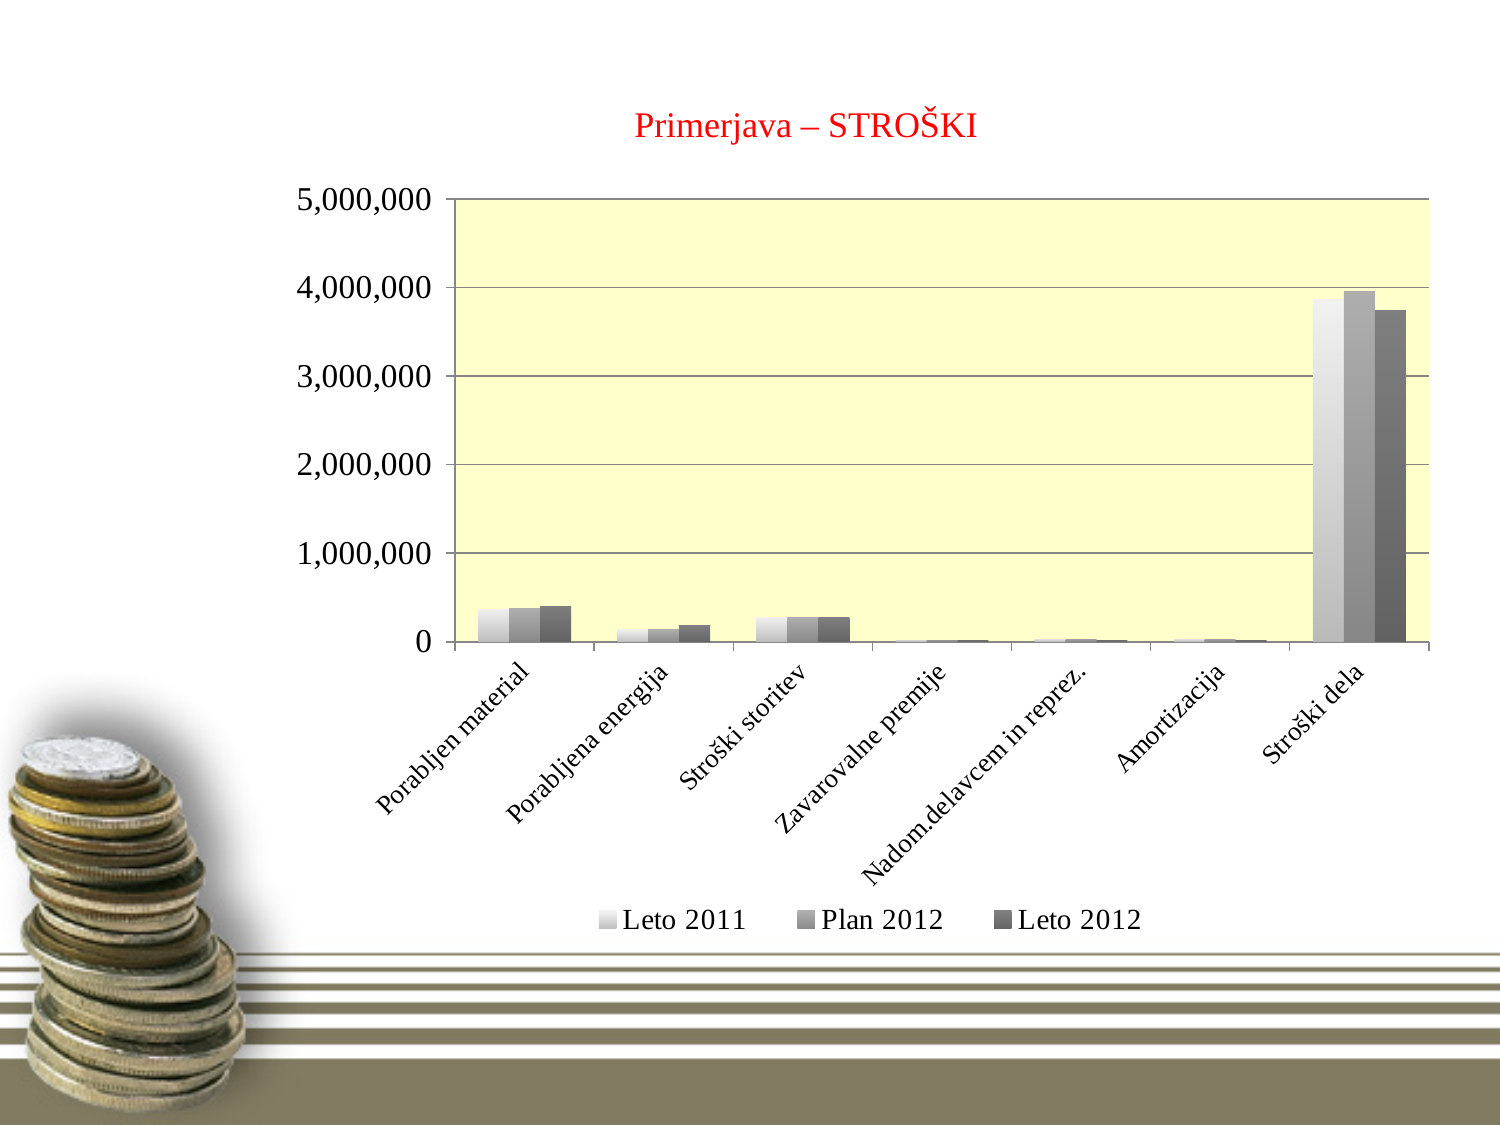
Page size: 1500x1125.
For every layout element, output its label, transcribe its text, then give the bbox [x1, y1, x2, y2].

title Primerjava – STROŠKI [234, 93, 1388, 174]
picture [0, 0, 1500, 1125]
chart [187, 175, 1430, 950]
